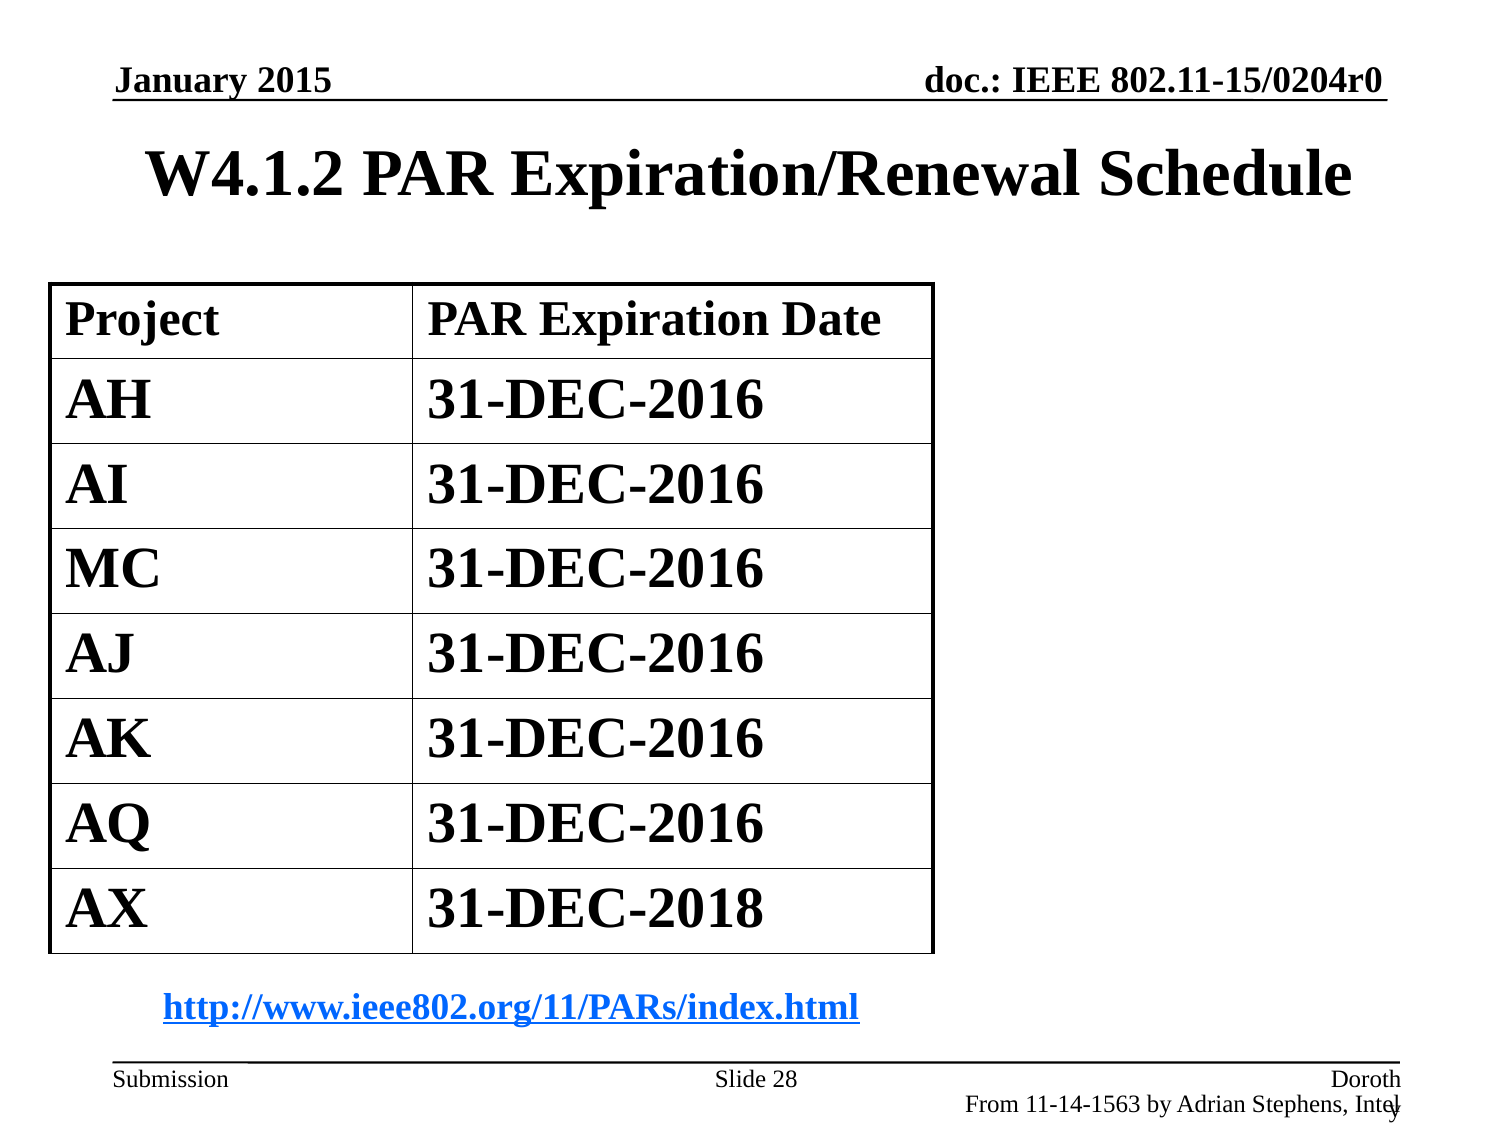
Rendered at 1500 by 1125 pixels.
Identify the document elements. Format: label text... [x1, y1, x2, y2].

table_cell 31-DEC-2016 [413, 614, 931, 698]
table_cell MC [52, 529, 412, 613]
table_cell 31-DEC-2016 [413, 359, 931, 443]
text_box From 11-14-1563 by Adrian Stephens, Intel [964, 1087, 1402, 1118]
table_cell 31-DEC-2016 [413, 784, 931, 868]
title W4.1.2 PAR Expiration/Renewal Schedule [112, 112, 1388, 226]
table_cell 31-DEC-2016 [413, 529, 931, 613]
table_cell 31-DEC-2016 [413, 444, 931, 528]
table_header PAR Expiration Date [413, 286, 931, 358]
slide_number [114, 54, 413, 101]
table_cell AH [52, 359, 412, 443]
slide_number Slide 28 [712, 1061, 800, 1093]
table_cell AI [52, 444, 412, 528]
table_cell 31-DEC-2016 [413, 699, 931, 783]
table_cell AX [52, 869, 412, 953]
table_cell AQ [52, 784, 412, 868]
table_cell 31-DEC-2018 [413, 869, 931, 953]
footer Dorothy Stanley, Aruba Networks [1324, 1061, 1402, 1087]
table_cell AK [52, 699, 412, 783]
text_box http://www.ieee802.org/11/PARs/index.html [148, 974, 875, 1035]
table_header Project [52, 286, 412, 358]
table_cell AJ [52, 614, 412, 698]
